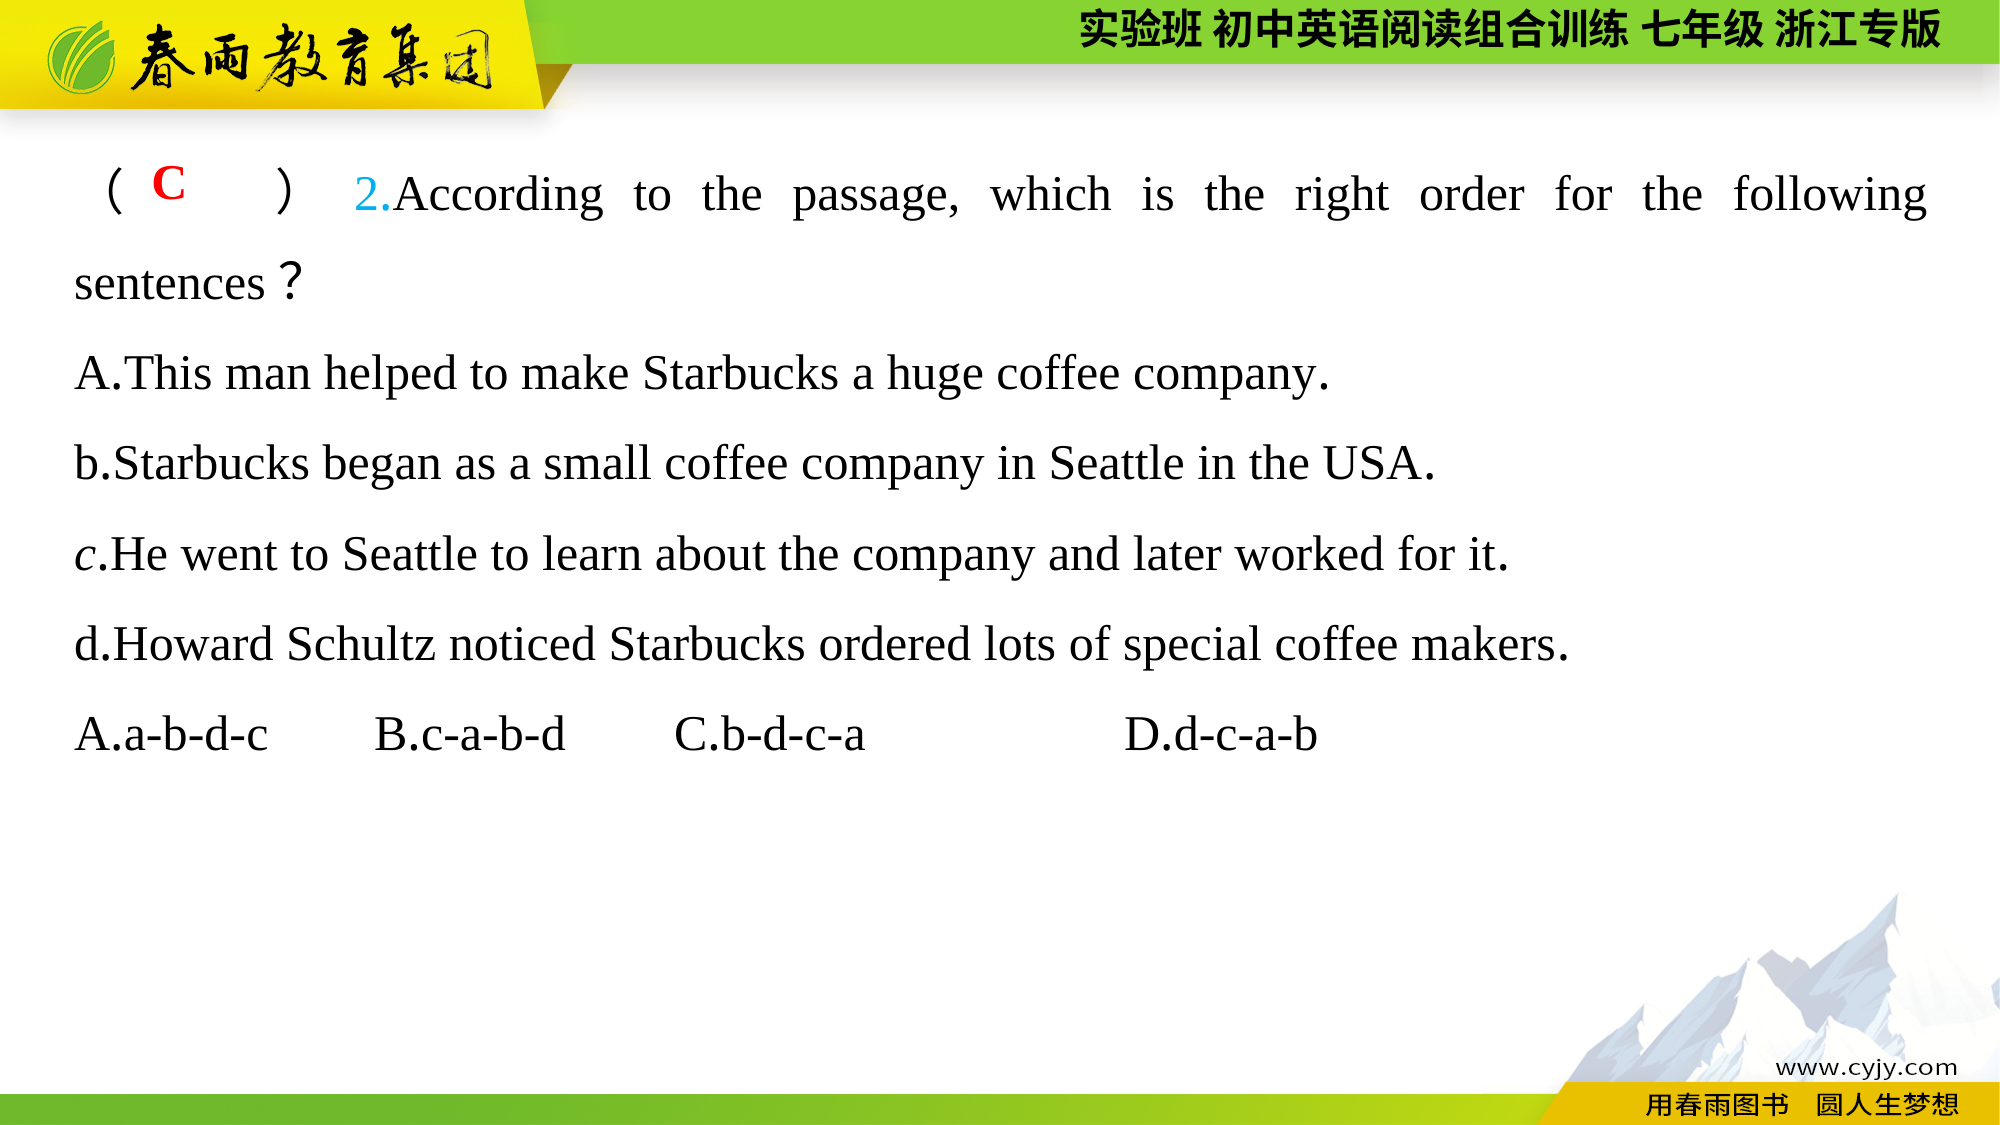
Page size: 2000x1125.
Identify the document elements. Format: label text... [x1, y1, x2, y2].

list （ ）2.According to the passage, which is the right order for the following sentences？ A.This man helped to make Starbucks a huge coffee company. b.Starbucks began as a small coffee company in Seattle in the USA. c.He went to Seattle to learn about the company and later worked for it. d.Howard Schultz noticed Starbucks ordered lots of special coffee makers. A.a-b-d-c B.c-a-b-d C.b-d-c-a D.d-c-a-b [59, 122, 1944, 672]
picture [0, 0, 2000, 1125]
text_box C [136, 141, 203, 217]
